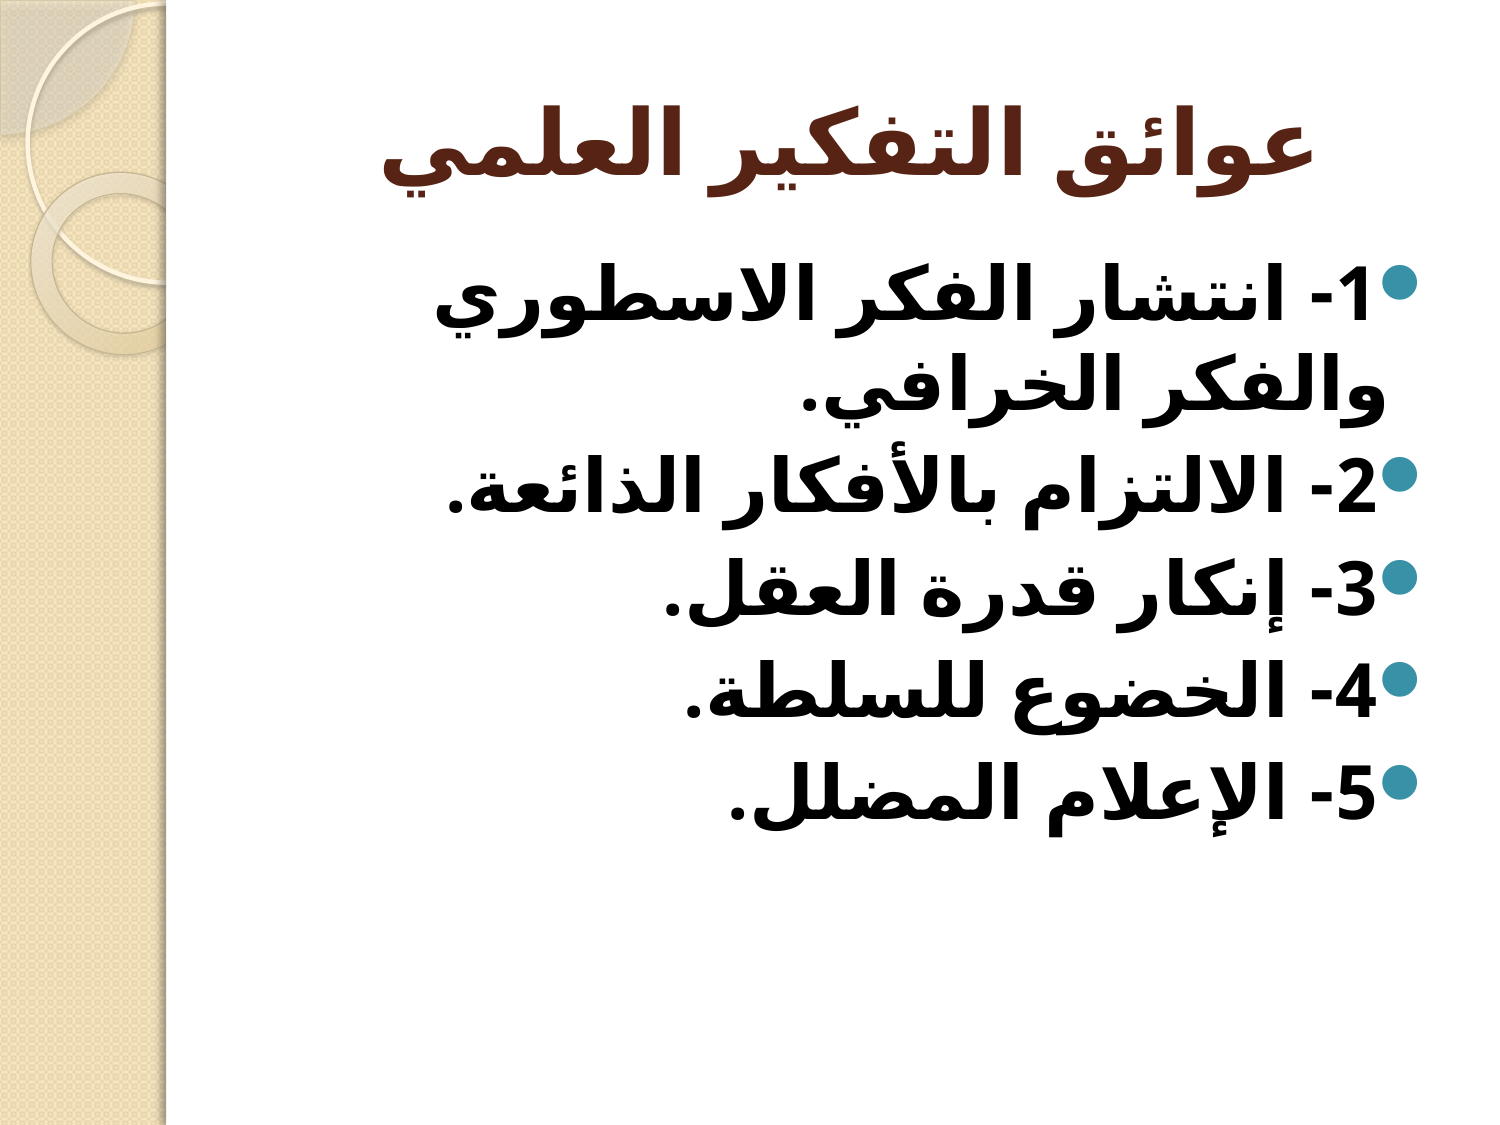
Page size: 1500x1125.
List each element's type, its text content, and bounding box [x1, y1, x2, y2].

list 1- انتشار الفكر الاسطوري والفكر الخرافي. 2- الالتزام بالأفكار الذائعة. 3- إنكار قدرة العقل. 4- الخضوع للسلطة. 5- الإعلام المضلل. [235, 237, 1466, 1025]
title عوائق التفكير العلمي [235, 45, 1466, 233]
